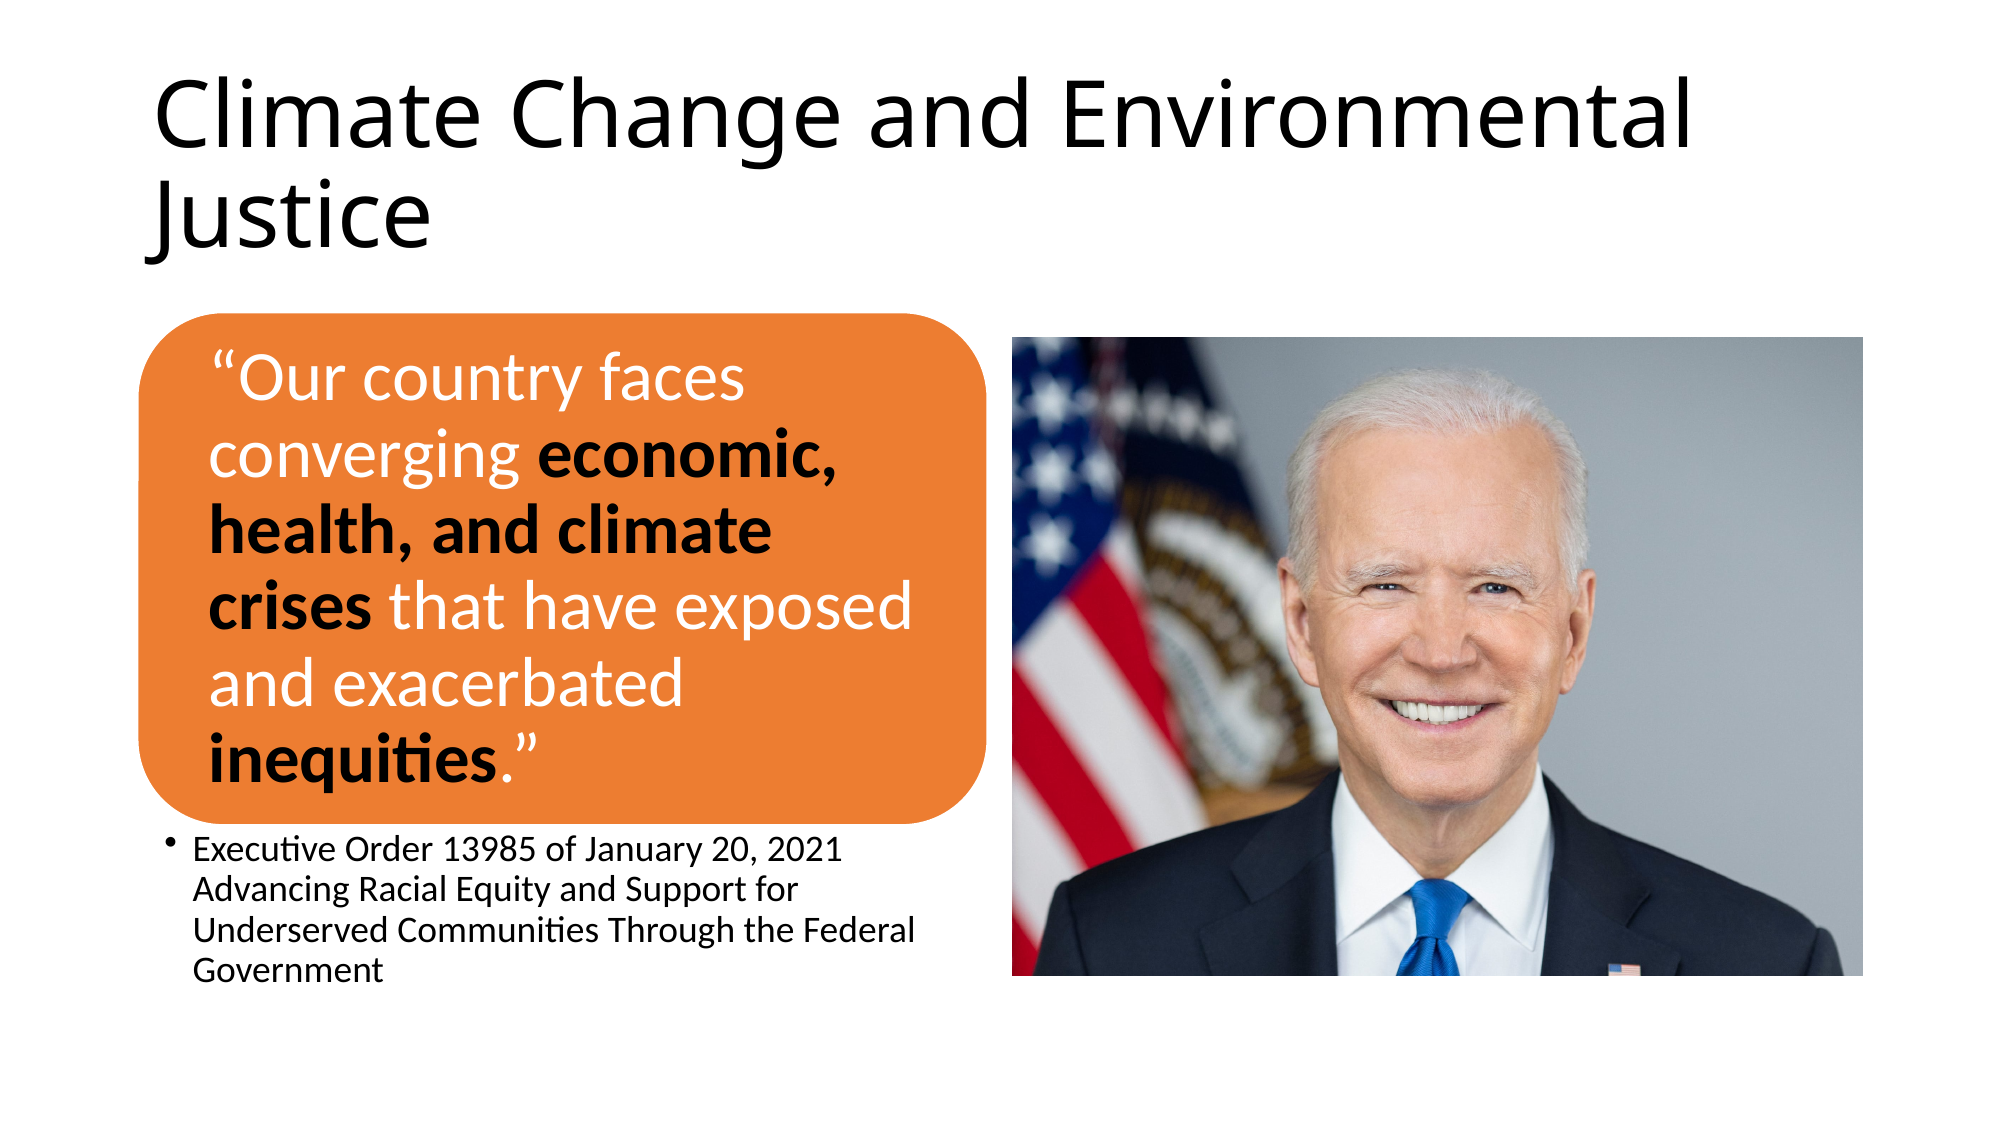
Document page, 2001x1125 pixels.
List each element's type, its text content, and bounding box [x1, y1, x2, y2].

title Climate Change and Environmental Justice [137, 59, 1863, 278]
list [137, 299, 988, 1014]
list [1012, 337, 1863, 976]
